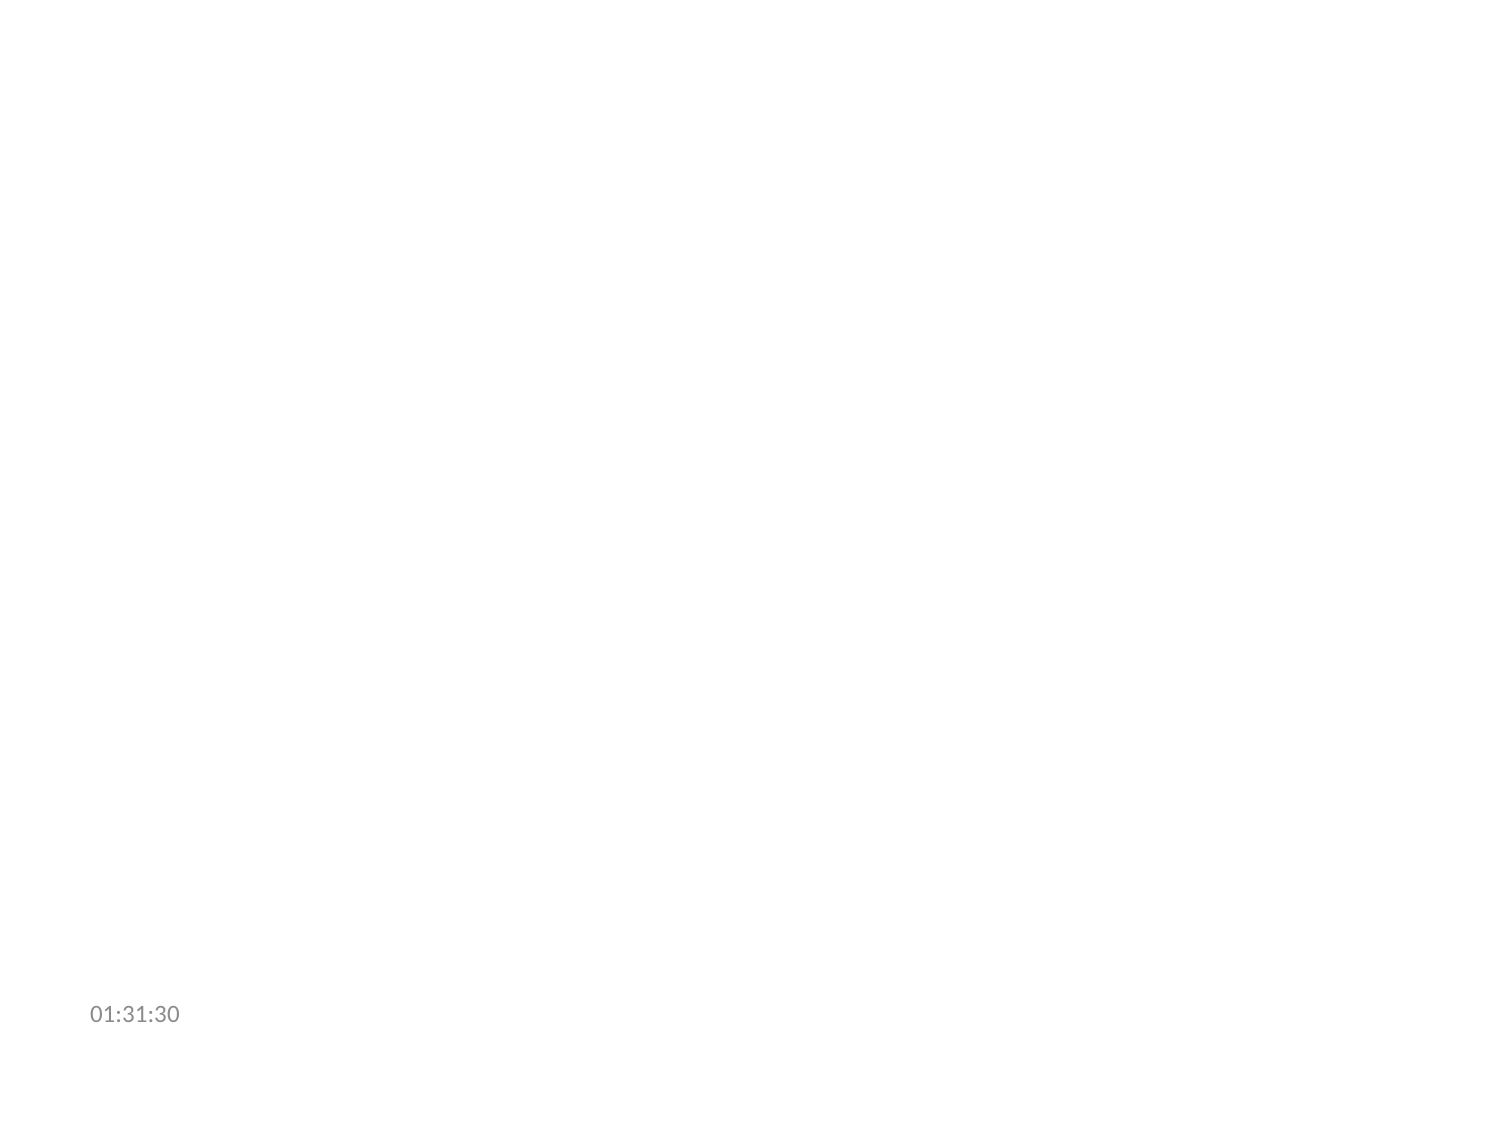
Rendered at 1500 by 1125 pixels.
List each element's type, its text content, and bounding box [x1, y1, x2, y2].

text_box 15:35:09 [75, 982, 425, 1043]
